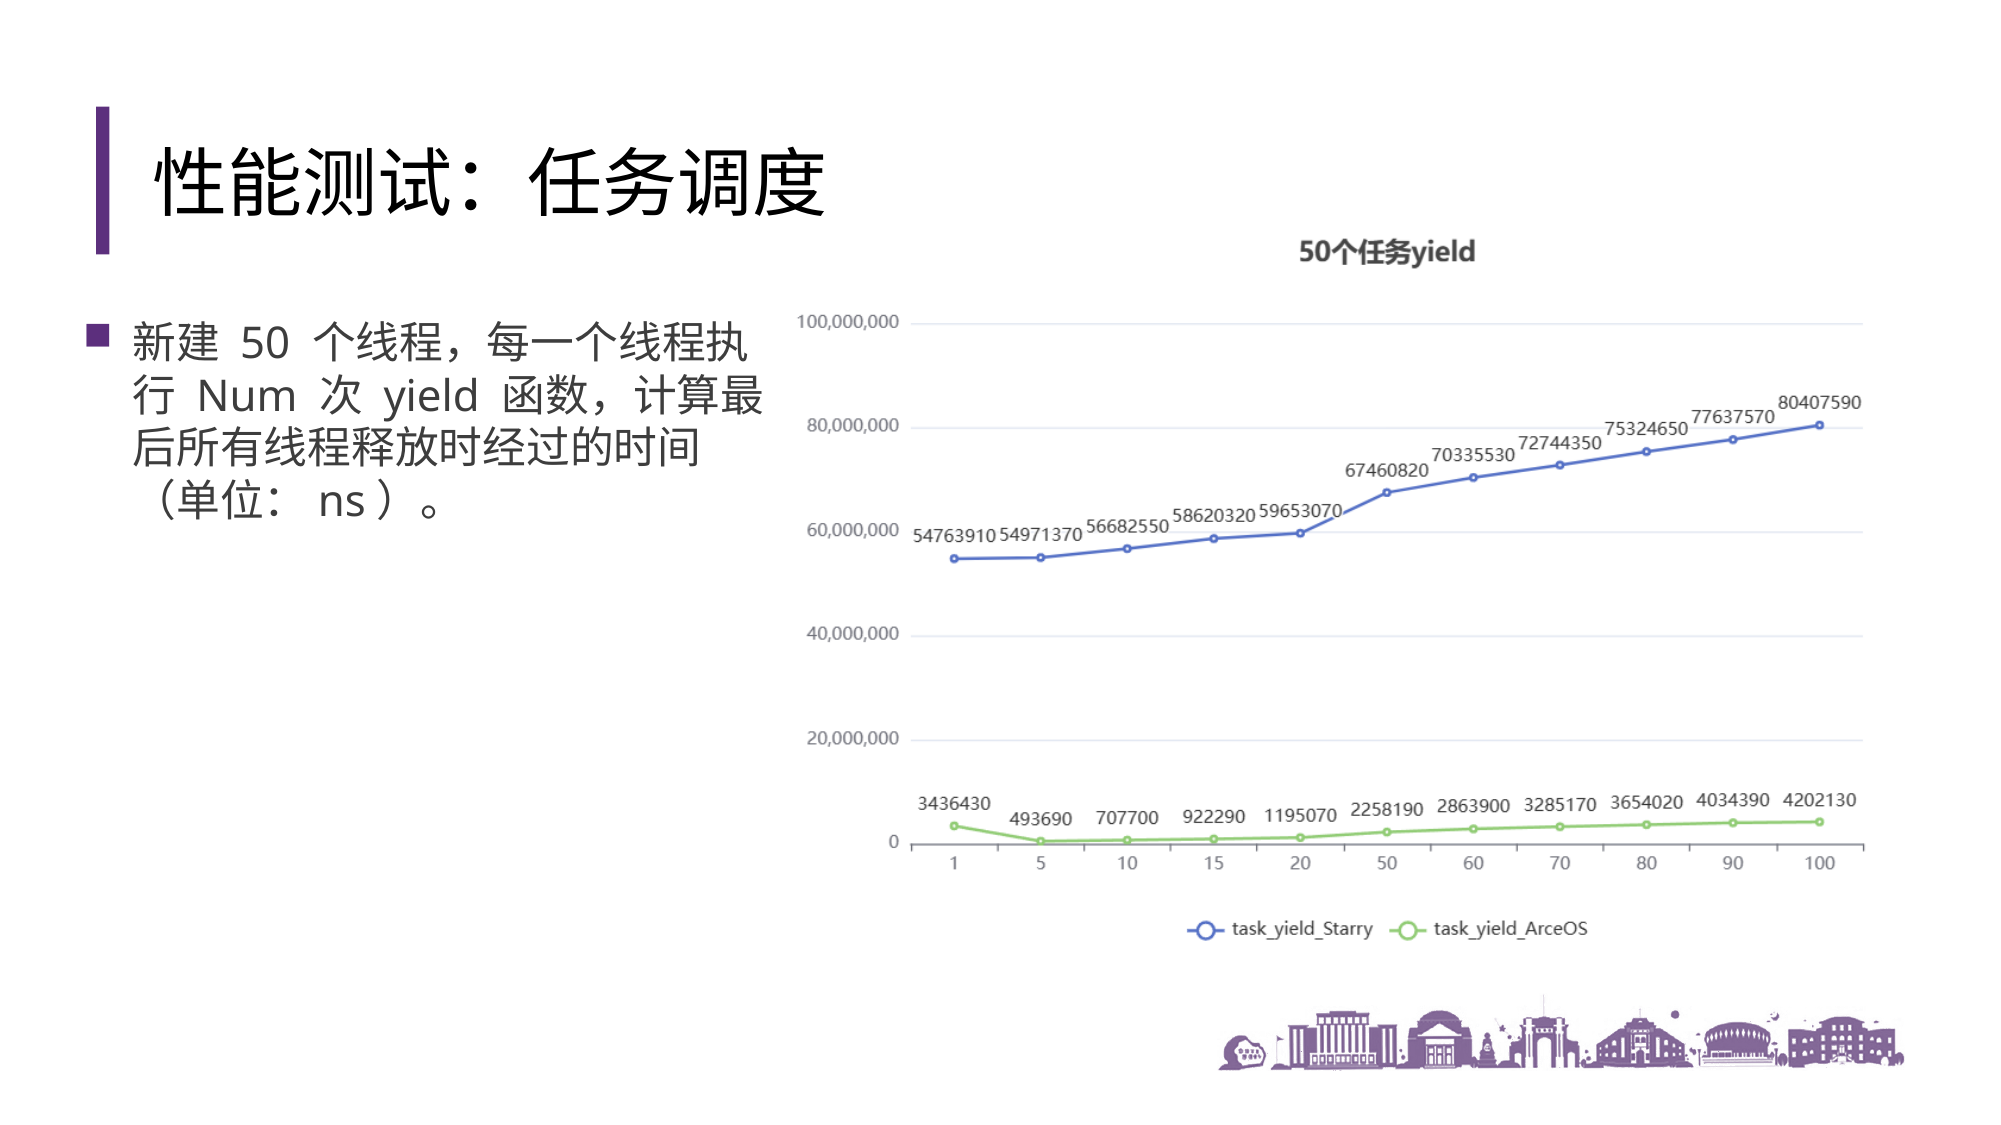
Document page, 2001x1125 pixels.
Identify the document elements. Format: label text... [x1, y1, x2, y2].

picture [791, 233, 1983, 949]
list 新建 50 个线程，每一个线程执行 Num 次 yield 函数，计算最后所有线程释放时经过的时间（单位：ns）。 [14, 307, 793, 1022]
text_box 性能测试：任务调度 [137, 128, 1643, 233]
